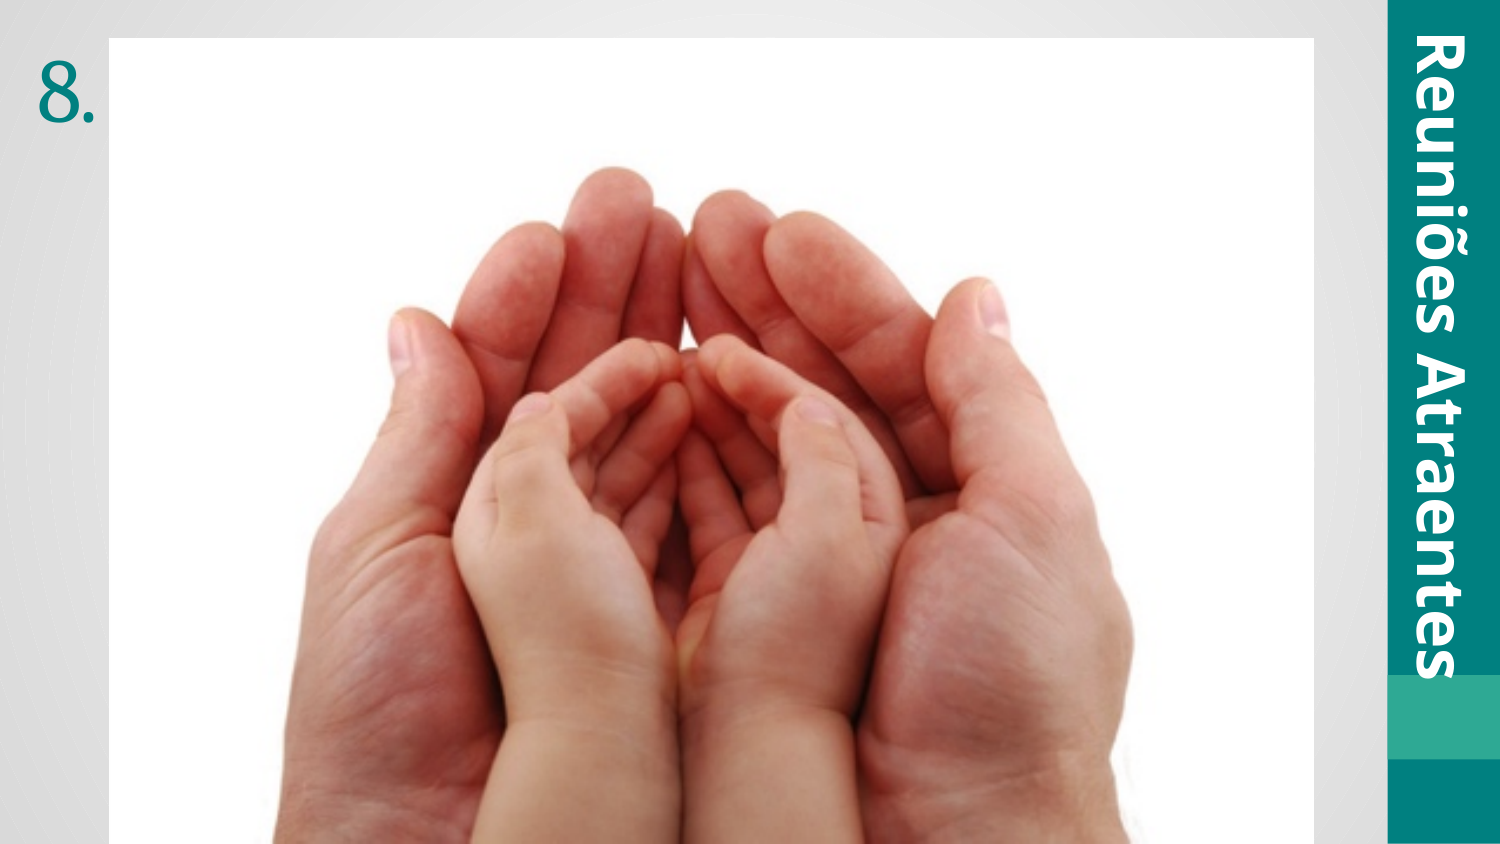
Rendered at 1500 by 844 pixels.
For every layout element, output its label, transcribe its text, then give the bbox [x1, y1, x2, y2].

title 8. Mãos afetuosas [29, 15, 1364, 157]
text_box Reuniões Atraentes [1397, 23, 1492, 728]
picture [109, 38, 1314, 844]
